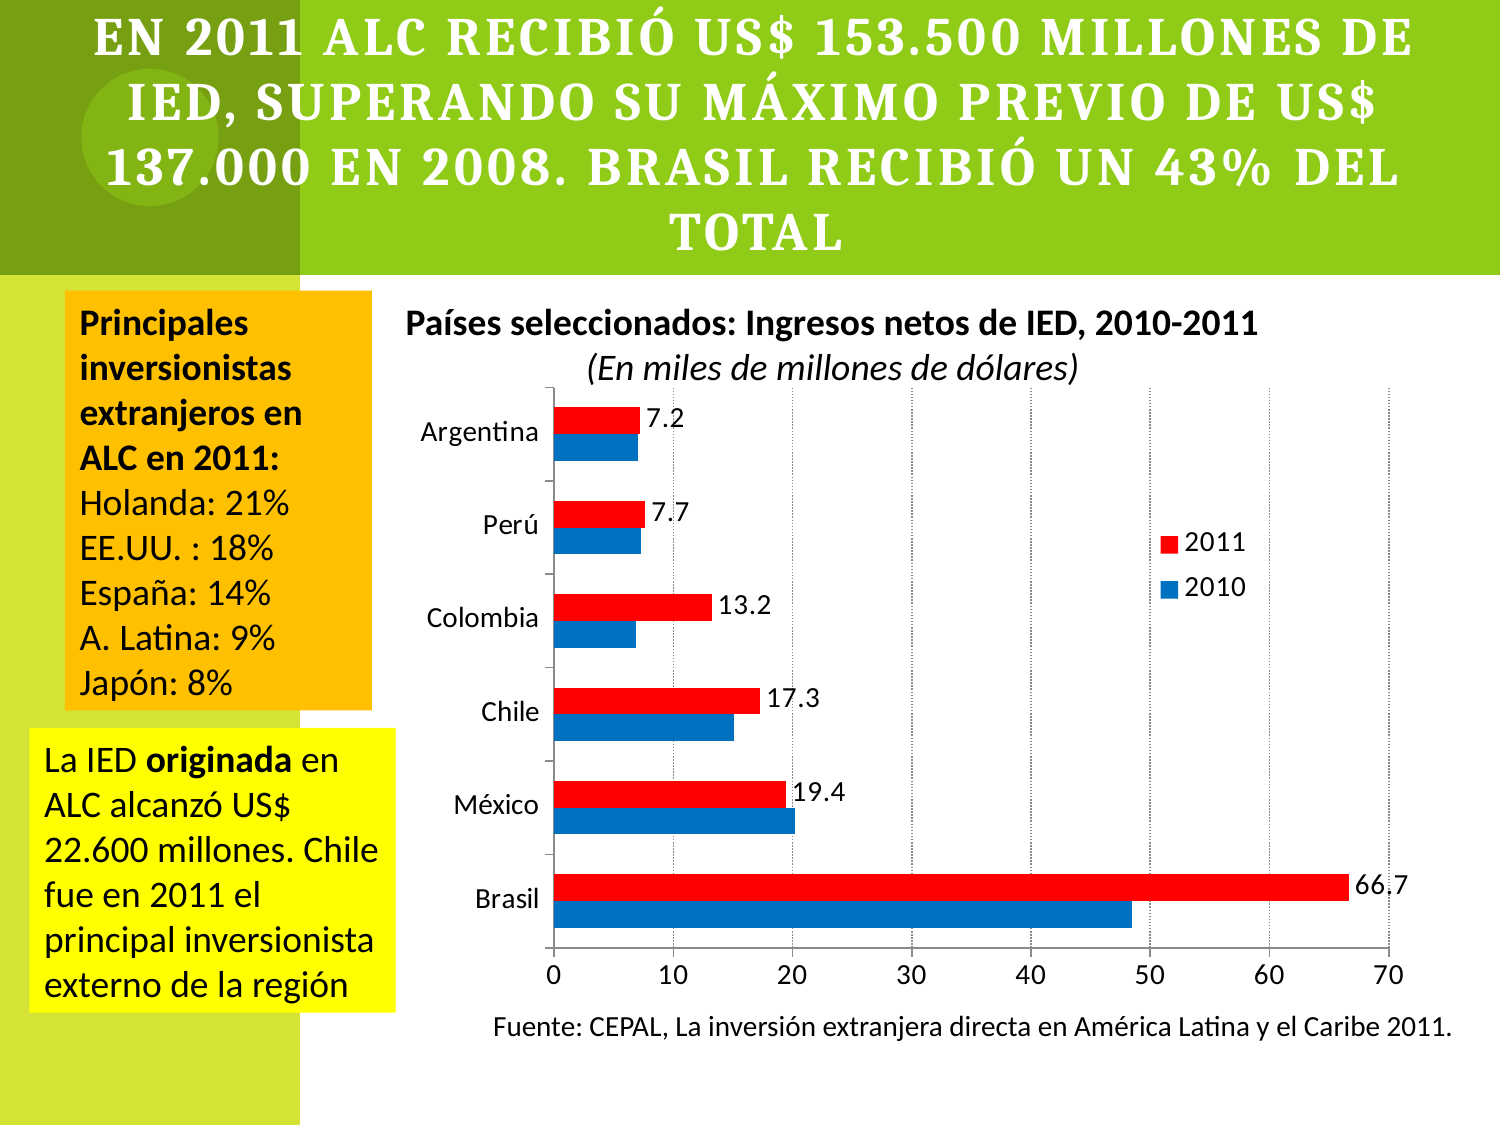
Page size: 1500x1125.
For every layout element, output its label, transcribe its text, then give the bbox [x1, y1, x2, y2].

text_box Principales inversionistas extranjeros en ALC en 2011: Holanda: 21% EE.UU. : 18% España: 14% A. Latina: 9% Japón: 8% [64, 290, 372, 711]
text_box Fuente: CEPAL, La inversión extranjera directa en América Latina y el Caribe 2011. [478, 999, 1500, 1050]
chart [399, 374, 1426, 1006]
text_box La IED originada en ALC alcanzó US$ 22.600 millones. Chile fue en 2011 el principal inversionista externo de la región [29, 727, 396, 1013]
title En 2011 ALC recibió US$ 153.500 millones de IED, superando su máximo previo de US$ 137.000 en 2008. Brasil recibió un 43% del total [41, 37, 1471, 225]
text_box Países seleccionados: Ingresos netos de IED, 2010-2011 (En miles de millones de dólares) [372, 290, 1317, 441]
